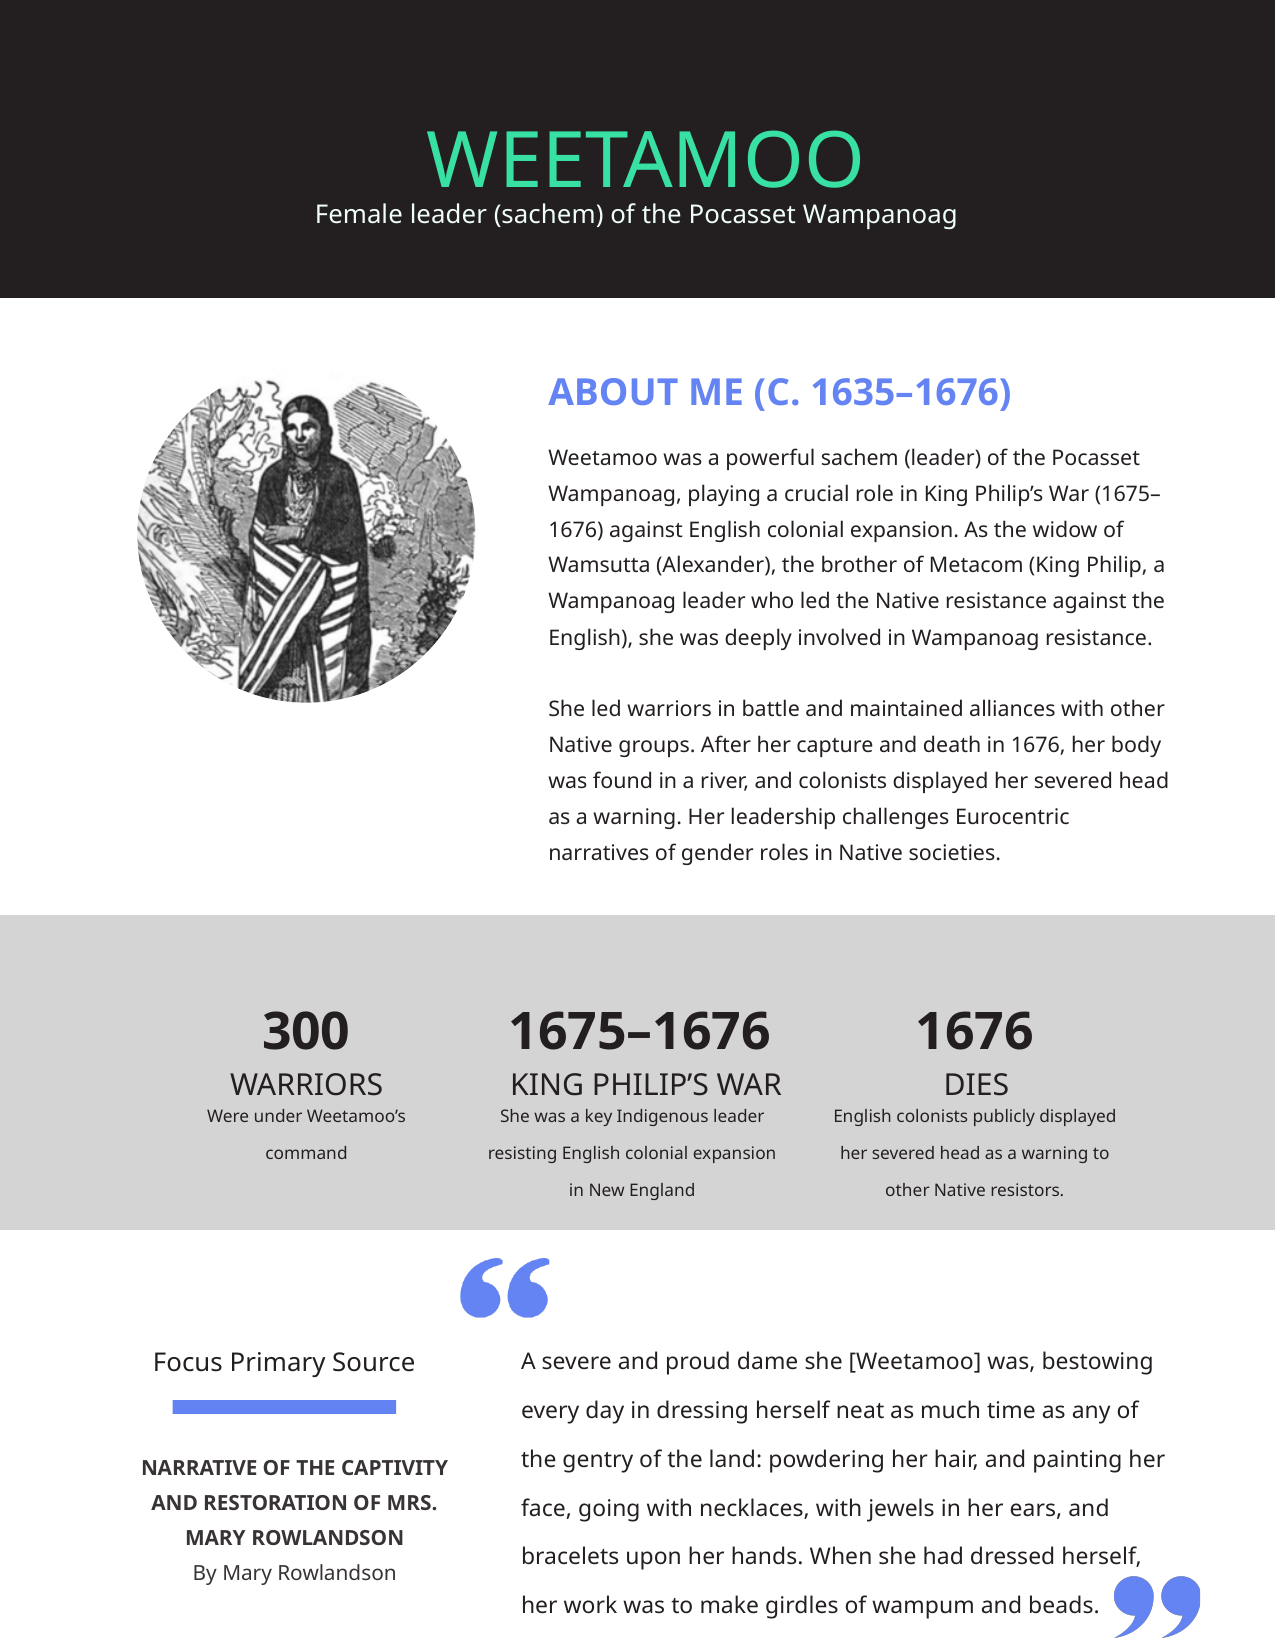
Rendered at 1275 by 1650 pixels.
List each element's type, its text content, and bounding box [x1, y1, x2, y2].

text_box [460, 1258, 550, 1319]
text_box She was a key Indigenous leader resisting English colonial expansion in New England [485, 1089, 780, 1200]
text_box [0, 915, 1275, 1230]
text_box [137, 364, 476, 703]
text_box WARRIORS [169, 1037, 444, 1102]
text_box 300 [161, 972, 452, 1060]
text_box A severe and proud dame she [Weetamoo] was, bestowing every day in dressing herself neat as much time as any of the gentry of the land: powdering her hair, and painting her face, going with necklaces, with jewels in her ears, and bracelets upon her hands. When she had dressed herself, her work was to make girdles of wampum and beads. [521, 1325, 1177, 1619]
text_box [1113, 1576, 1201, 1639]
text_box [0, 0, 1275, 298]
text_box English colonists publicly displayed her severed head as a warning to other Native resistors. [821, 1089, 1129, 1200]
text_box 1676 [830, 972, 1120, 1060]
text_box Focus Primary Source [134, 1332, 435, 1377]
text_box Weetamoo was a powerful sachem (leader) of the Pocasset Wampanoag, playing a crucial role in King Philip’s War (1675–1676) against English colonial expansion. As the widow of Wamsutta (Alexander), the brother of Metacom (King Philip, a Wampanoag leader who led the Native resistance against the English), she was deeply involved in Wampanoag resistance. She led warriors in battle and maintained alliances with other Native groups. After her capture and death in 1676, her body was found in a river, and colonists displayed her severed head as a warning. Her leadership challenges Eurocentric narratives of gender roles in Native societies. [548, 433, 1177, 865]
text_box WEETAMOO [166, 72, 1126, 203]
text_box ABOUT ME (C. 1635–1676) [548, 350, 1177, 413]
text_box [172, 1400, 397, 1415]
text_box Female leader (sachem) of the Pocasset Wampanoag [237, 185, 1037, 229]
text_box NARRATIVE OF THE CAPTIVITY AND RESTORATION OF MRS. MARY ROWLANDSON By Mary Rowlandson [127, 1444, 462, 1585]
text_box DIES [838, 1037, 1114, 1089]
text_box Were under Weetamoo’s command [172, 1089, 441, 1163]
text_box 1675–1676 [495, 972, 785, 1037]
text_box KING PHILIP’S WAR [491, 1037, 801, 1102]
